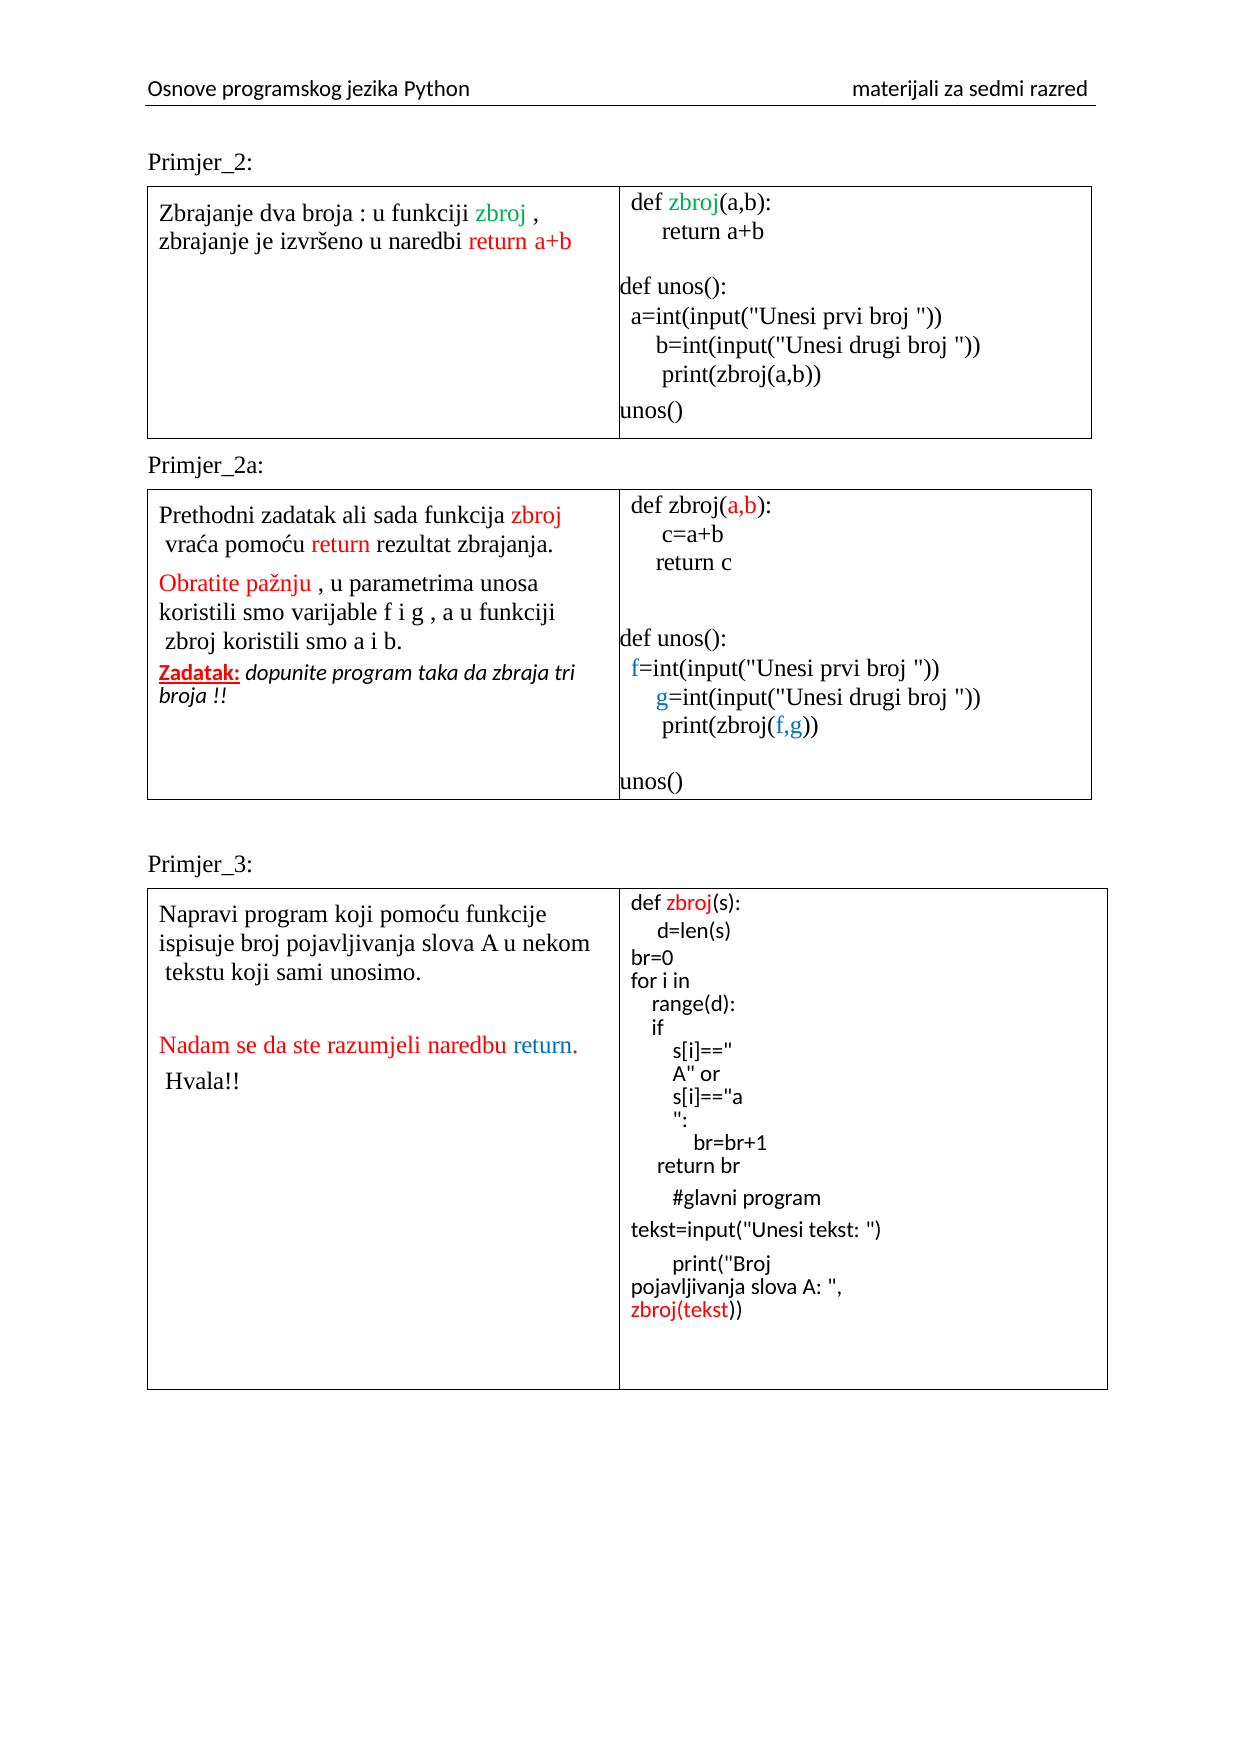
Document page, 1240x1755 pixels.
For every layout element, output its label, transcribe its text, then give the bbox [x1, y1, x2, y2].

table_header def zbroj(a,b): c=a+b return c def unos(): f=int(input("Unesi prvi broj ")) g=int(input("Unesi drugi broj ")) print(zbroj(f,g)) unos() [620, 490, 1091, 799]
text_box Primjer_3: [145, 845, 257, 878]
text_box materijali za sedmi razred [850, 71, 1095, 102]
text_box Primjer_2a: [145, 446, 268, 479]
table_header Zbrajanje dva broja : u funkciji zbroj , zbrajanje je izvršeno u naredbi return a+b [148, 187, 619, 438]
table_header Napravi program koji pomoću funkcije ispisuje broj pojavljivanja slova A u nekom tekstu koji sami unosimo. Nadam se da ste razumjeli naredbu return. Hvala!! [148, 889, 619, 1389]
table_header def zbroj(a,b): return a+b def unos(): a=int(input("Unesi prvi broj ")) b=int(input("Unesi drugi broj ")) print(zbroj(a,b)) unos() [620, 187, 1091, 438]
table_header def zbroj(s): d=len(s) br=0 for i in range(d): if s[i]=="A" or s[i]=="a": br=br+1 return br #glavni program tekst=input("Unesi tekst: ") print("Broj pojavljivanja slova A: ", zbroj(tekst)) [620, 889, 1107, 1389]
text_box Primjer_2: [145, 143, 257, 176]
table_header Prethodni zadatak ali sada funkcija zbroj vraća pomoću return rezultat zbrajanja. Obratite pažnju , u parametrima unosa koristili smo varijable f i g , a u funkciji zbroj koristili smo a i b. Zadatak: dopunite program taka da zbraja tri broja !! [148, 490, 619, 799]
text_box Osnove programskog jezika Python [145, 71, 477, 102]
